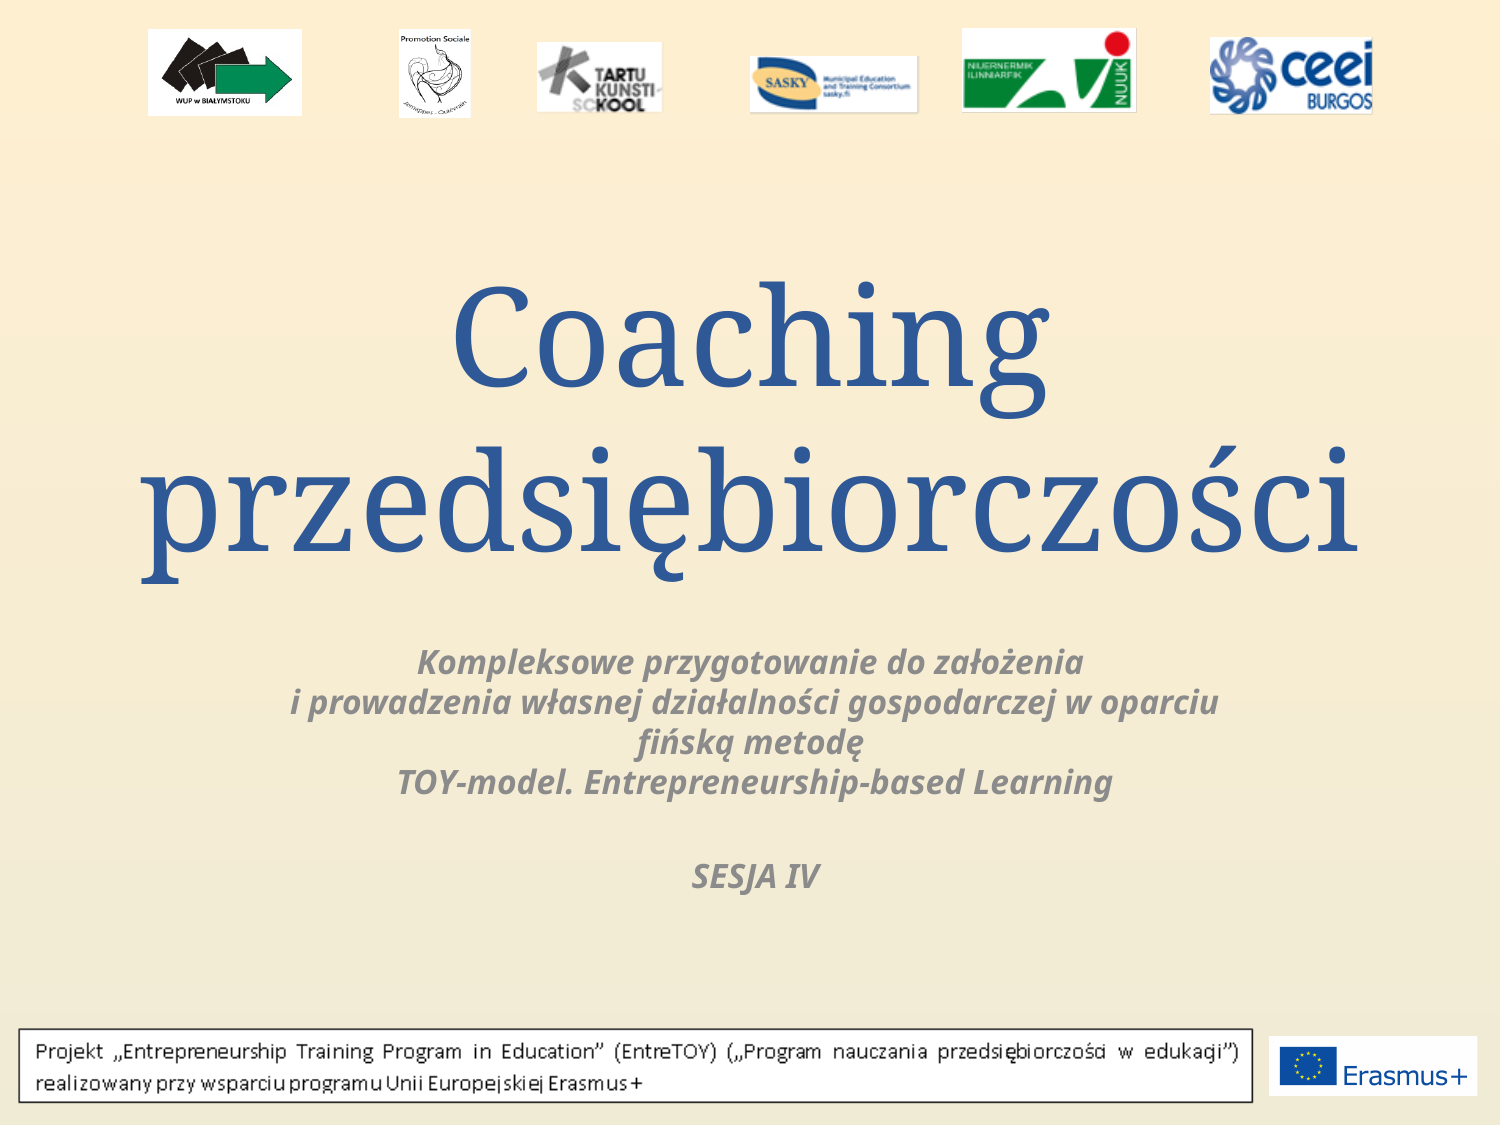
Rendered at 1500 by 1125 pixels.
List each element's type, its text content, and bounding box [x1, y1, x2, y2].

picture [962, 28, 1140, 99]
picture [750, 56, 921, 99]
subtitle Kompleksowe przygotowanie do założenia i prowadzenia własnej działalności gospodarczej w oparciu fińską metodę TOY-model. Entrepreneurship-based Learning SESJA IV [230, 633, 1281, 906]
picture [1210, 37, 1374, 99]
picture [399, 29, 471, 99]
picture [17, 1027, 1255, 1105]
picture [148, 29, 302, 116]
title Coaching przedsiębiorczości [112, 99, 1388, 587]
picture [537, 42, 668, 99]
